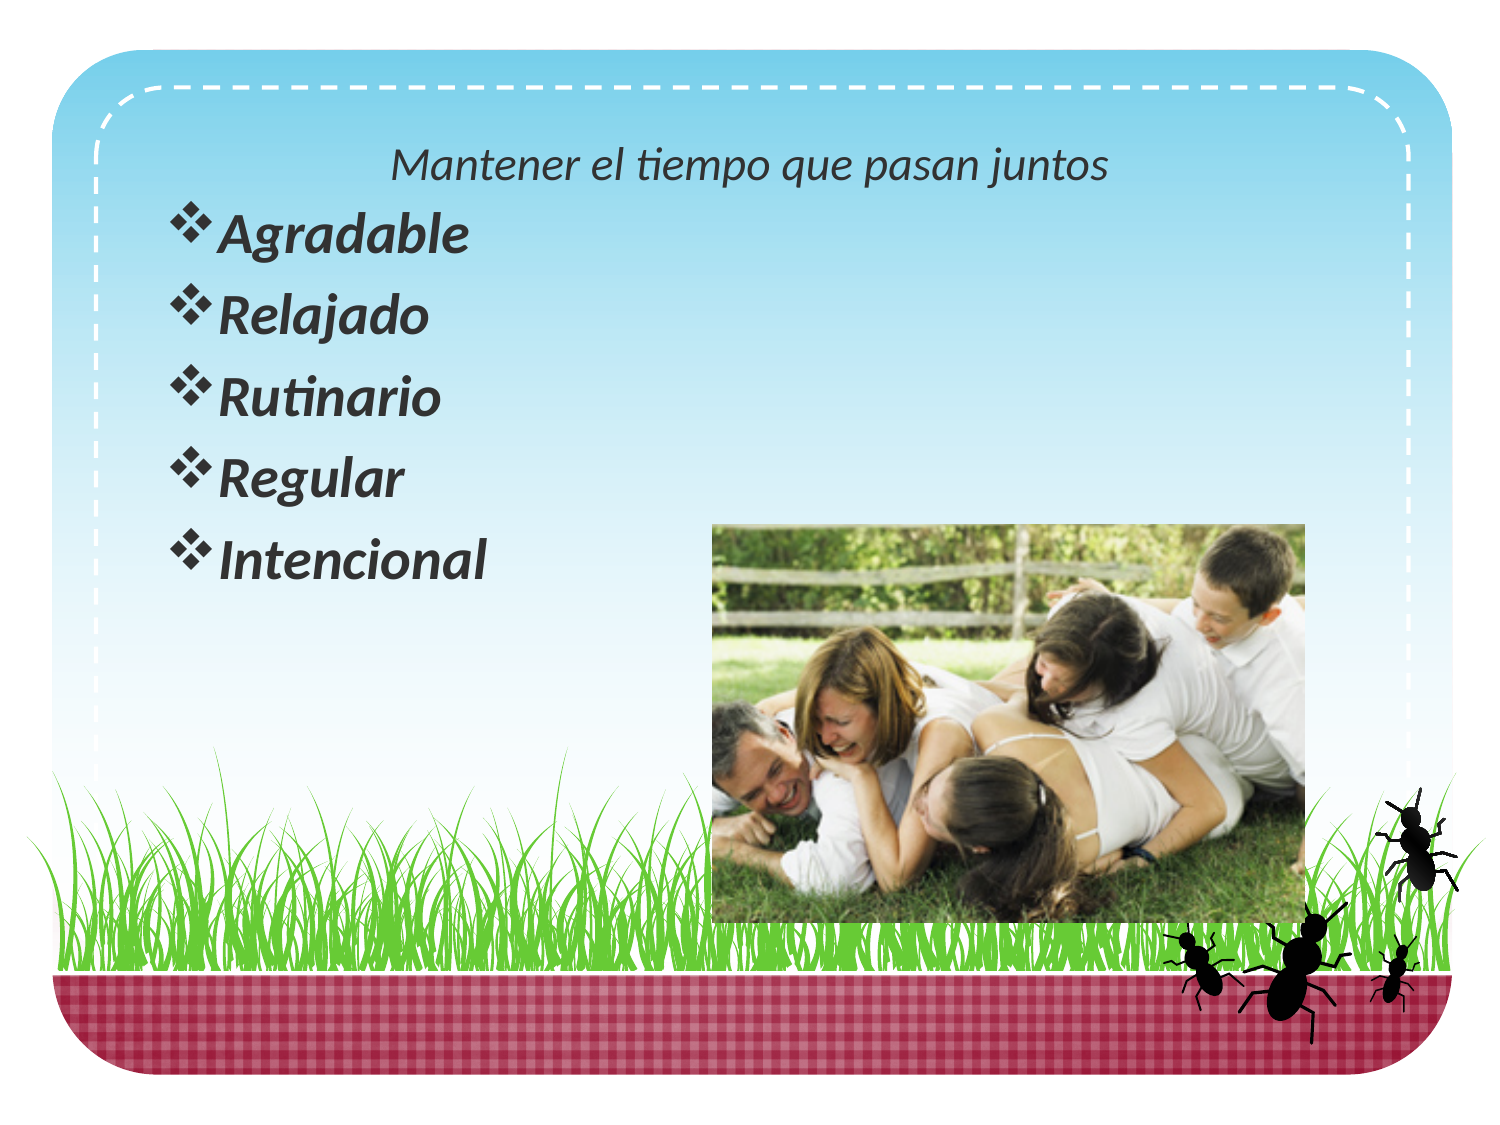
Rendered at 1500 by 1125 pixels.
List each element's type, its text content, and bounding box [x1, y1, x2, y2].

list Agradable Relajado Rutinario Regular Intencional [75, 187, 1425, 1005]
picture [712, 524, 1305, 924]
title Mantener el tiempo que pasan juntos [75, 125, 1425, 187]
